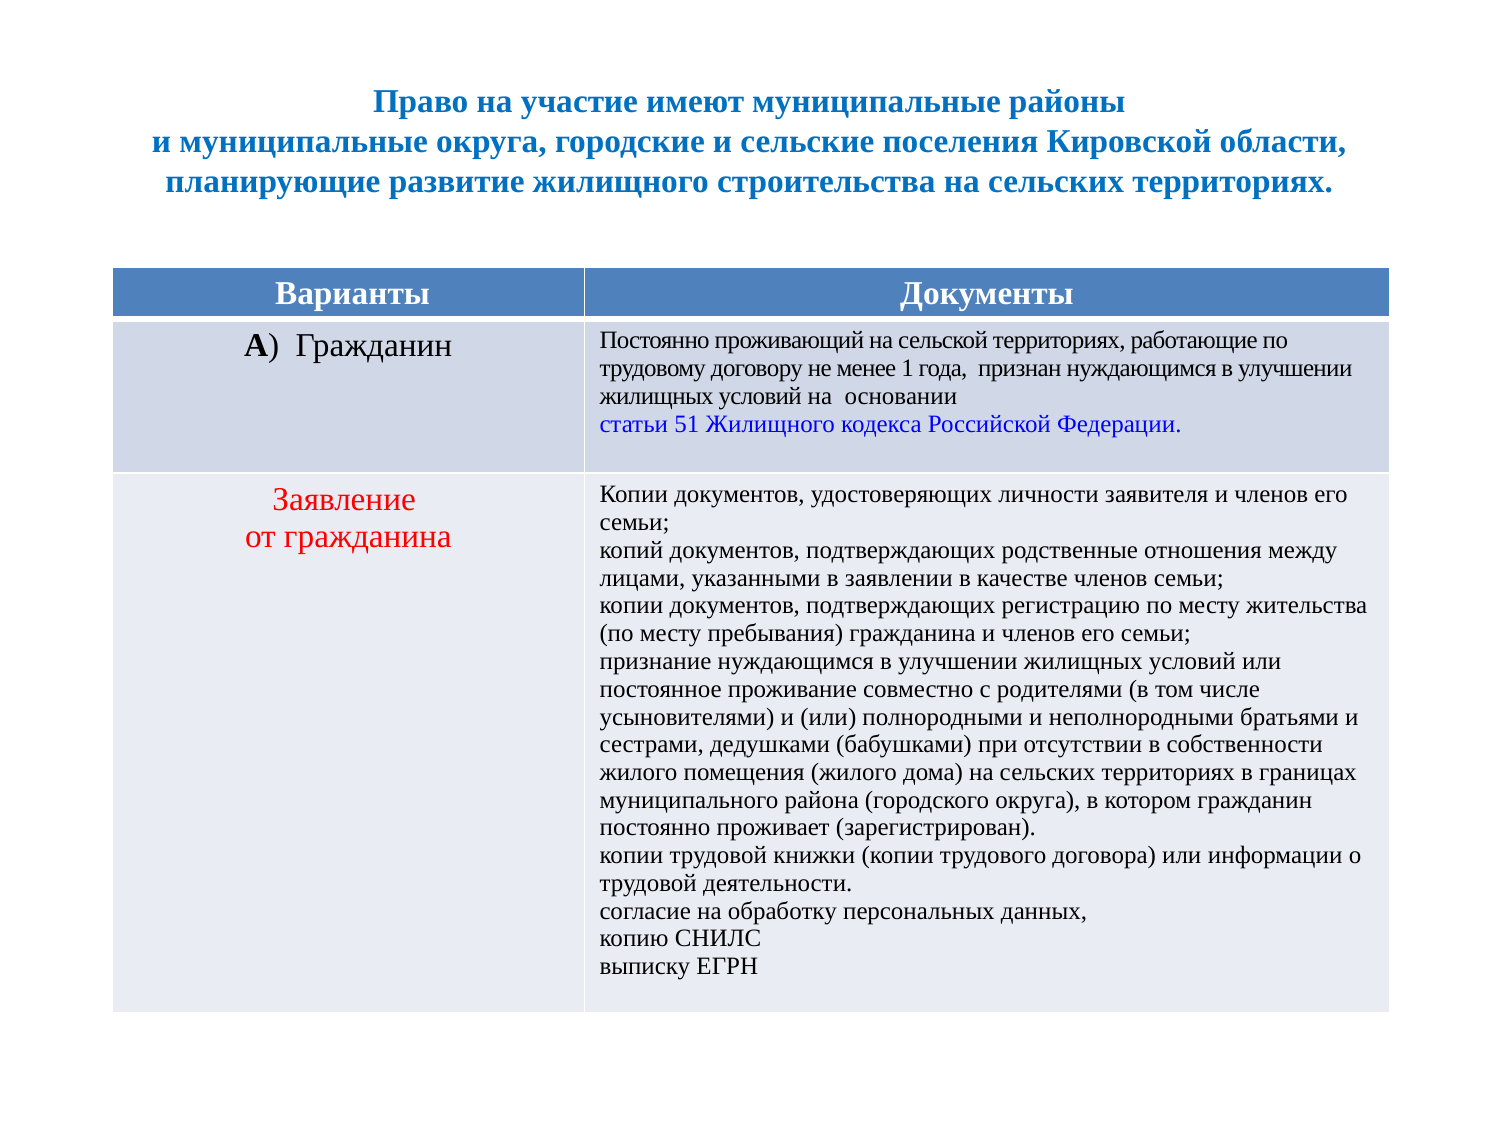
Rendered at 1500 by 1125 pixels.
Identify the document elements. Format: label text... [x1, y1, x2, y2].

table_cell А) Гражданин [113, 322, 584, 472]
table_header Документы [585, 268, 1389, 316]
title Право на участие имеют муниципальные районы и муниципальные округа, городские и сельские поселения Кировской области, планирующие развитие жилищного строительства на сельских территориях. [75, 45, 1425, 233]
table_cell Заявление от гражданина [113, 474, 584, 1012]
table_header Варианты [113, 268, 584, 316]
table_cell Копии документов, удостоверяющих личности заявителя и членов его семьи; копий документов, подтверждающих родственные отношения между лицами, указанными в заявлении в качестве членов семьи; копии документов, подтверждающих регистрацию по месту жительства (по месту пребывания) гражданина и членов его семьи; признание нуждающимся в улучшении жилищных условий или постоянное проживание совместно с родителями (в том числе усыновителями) и (или) полнородными и неполнородными братьями и сестрами, дедушками (бабушками) при отсутствии в собственности жилого помещения (жилого дома) на сельских территориях в границах муниципального района (городского округа), в котором гражданин постоянно проживает (зарегистрирован). копии трудовой книжки (копии трудового договора) или информации о трудовой деятельности. согласие на обработку персональных данных, копию СНИЛС выписку ЕГРН [585, 474, 1389, 1012]
list [75, 262, 1425, 1005]
table_cell Постоянно проживающий на сельской территориях, работающие по трудовому договору не менее 1 года, признан нуждающимся в улучшении жилищных условий на основании статьи 51 Жилищного кодекса Российской Федерации. [585, 322, 1389, 472]
